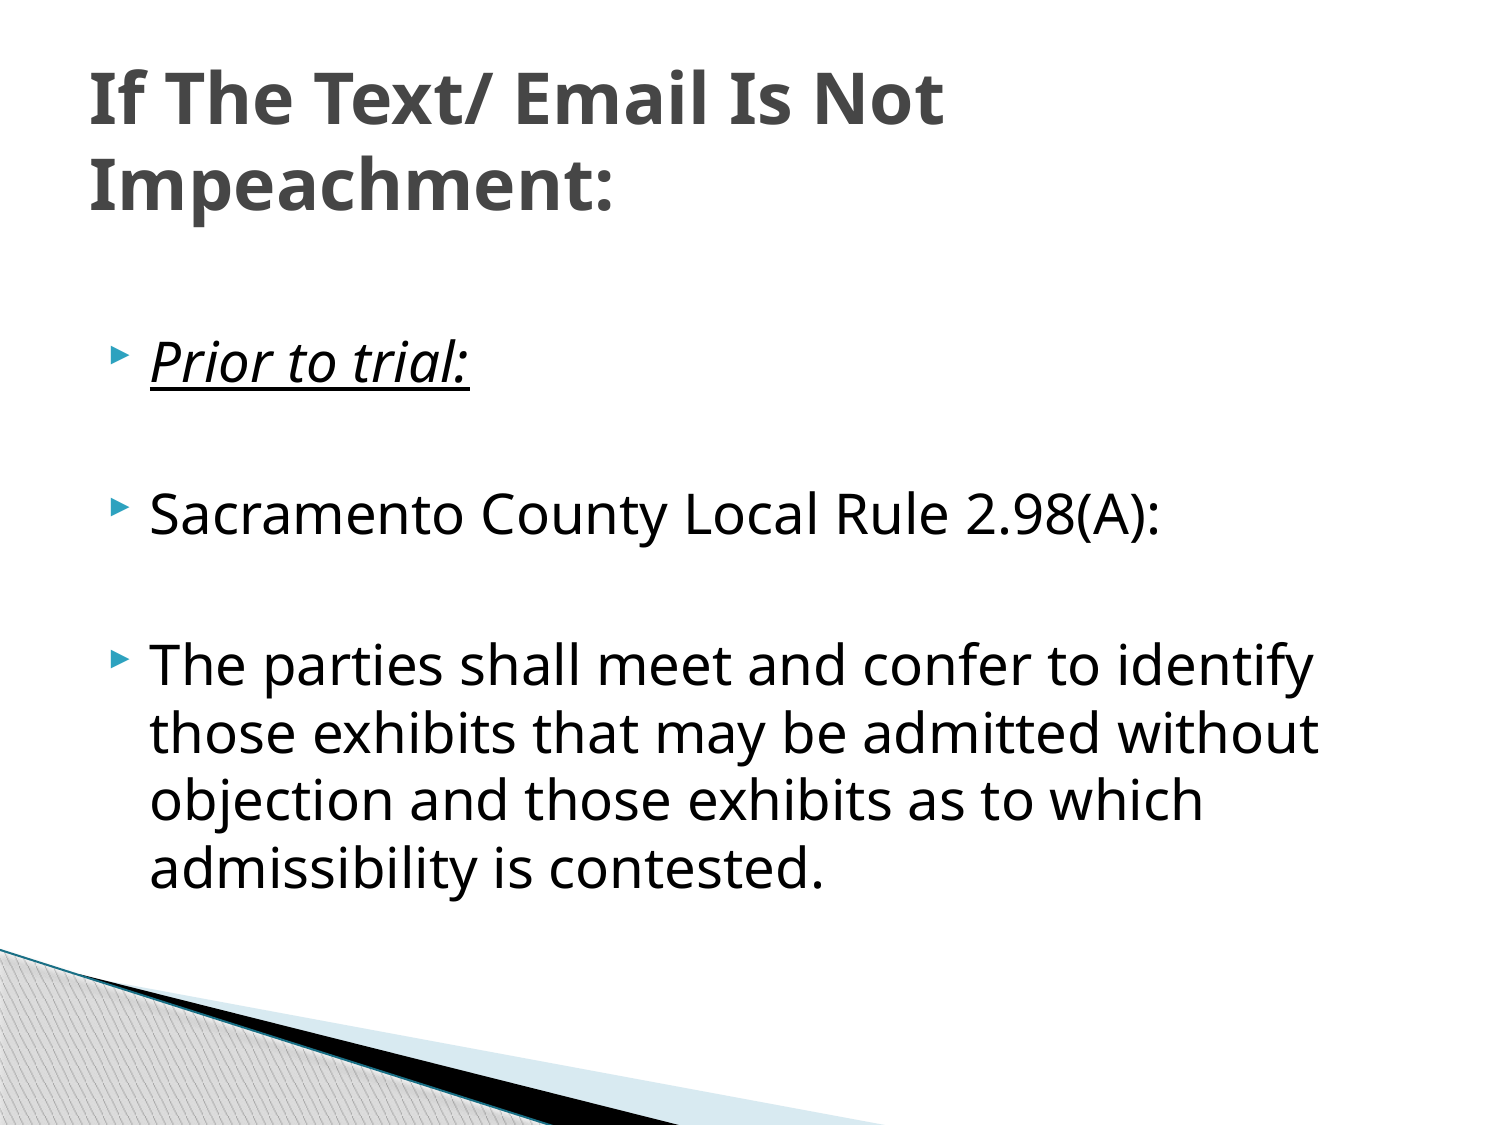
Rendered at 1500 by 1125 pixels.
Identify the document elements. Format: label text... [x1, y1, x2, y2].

title If The Text/ Email Is Not Impeachment: [75, 45, 1425, 233]
list Prior to trial: Sacramento County Local Rule 2.98(A): The parties shall meet and confer to identify those exhibits that may be admitted without objection and those exhibits as to which admissibility is contested. [75, 243, 1425, 986]
